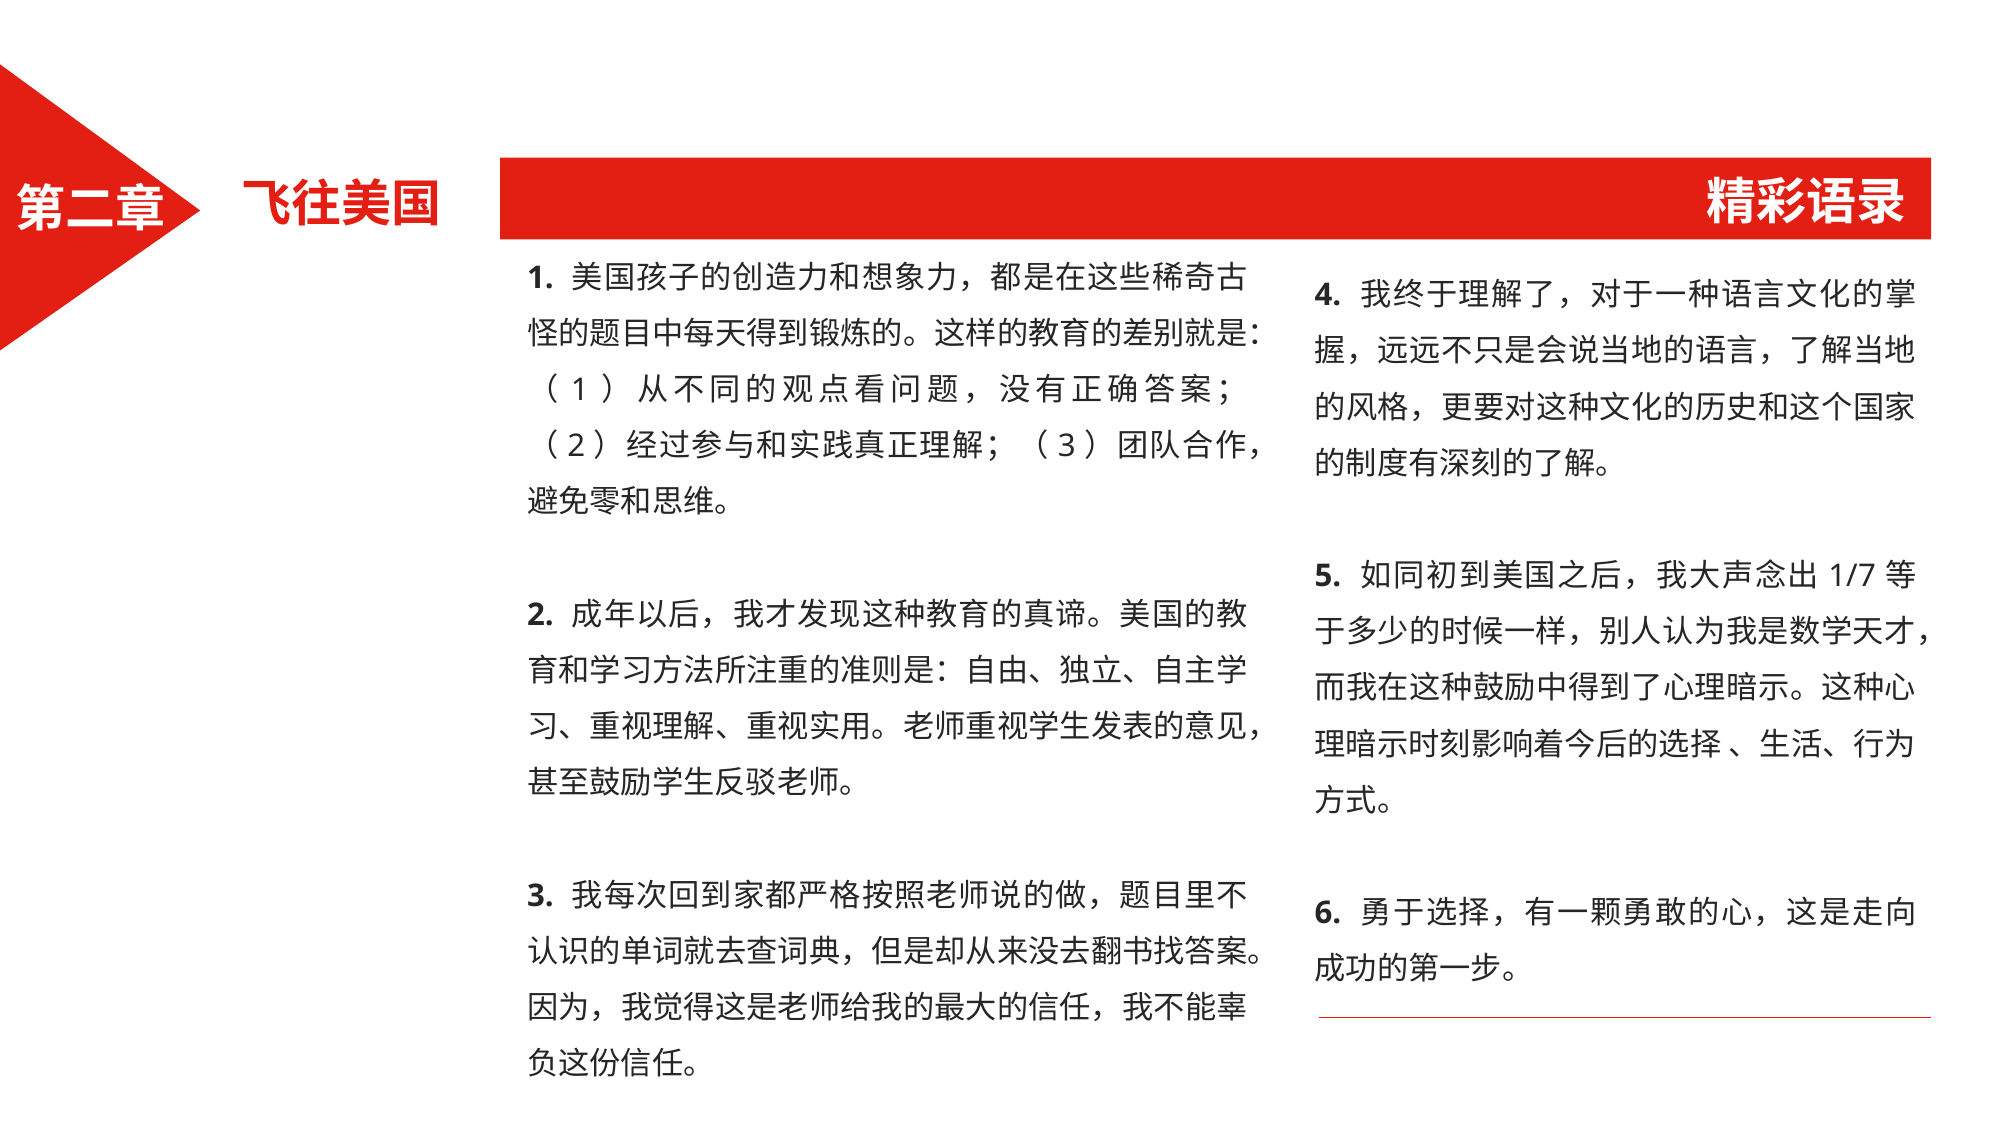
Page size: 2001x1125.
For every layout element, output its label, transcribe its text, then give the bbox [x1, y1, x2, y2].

text_box 第二章 [0, 169, 181, 245]
text_box 飞往美国 [226, 163, 457, 239]
text_box 4. 我终于理解了，对于一种语言文化的掌握，远远不只是会说当地的语言，了解当地的风格，更要对这种文化的历史和这个国家的制度有深刻的了解。 5. 如同初到美国之后，我大声念出1/7等于多少的时候一样，别人认为我是数学天才，而我在这种鼓励中得到了心理暗示。这种心理暗示时刻影响着今后的选择 、生活、行为方式。 6. 勇于选择，有一颗勇敢的心，这是走向成功的第一步。 [1299, 192, 1932, 994]
text_box 精彩语录 [1691, 162, 1921, 192]
text_box 1. 美国孩子的创造力和想象力，都是在这些稀奇古怪的题目中每天得到锻炼的。这样的教育的差别就是：（1）从不同的观点看问题，没有正确答案；（2）经过参与和实践真正理解；（3）团队合作，避免零和思维。 2. 成年以后，我才发现这种教育的真谛。美国的教育和学习方法所注重的准则是：自由、独立、自主学习、重视理解、重视实用。老师重视学生发表的意见，甚至鼓励学生反驳老师。 3. 我每次回到家都严格按照老师说的做，题目里不认识的单词就去查词典，但是却从来没去翻书找答案。因为，我觉得这是老师给我的最大的信任，我不能辜负这份信任。 [512, 193, 1263, 1089]
text_box [181, 195, 202, 226]
text_box [0, 63, 146, 169]
text_box [499, 157, 1932, 240]
text_box [0, 245, 153, 352]
